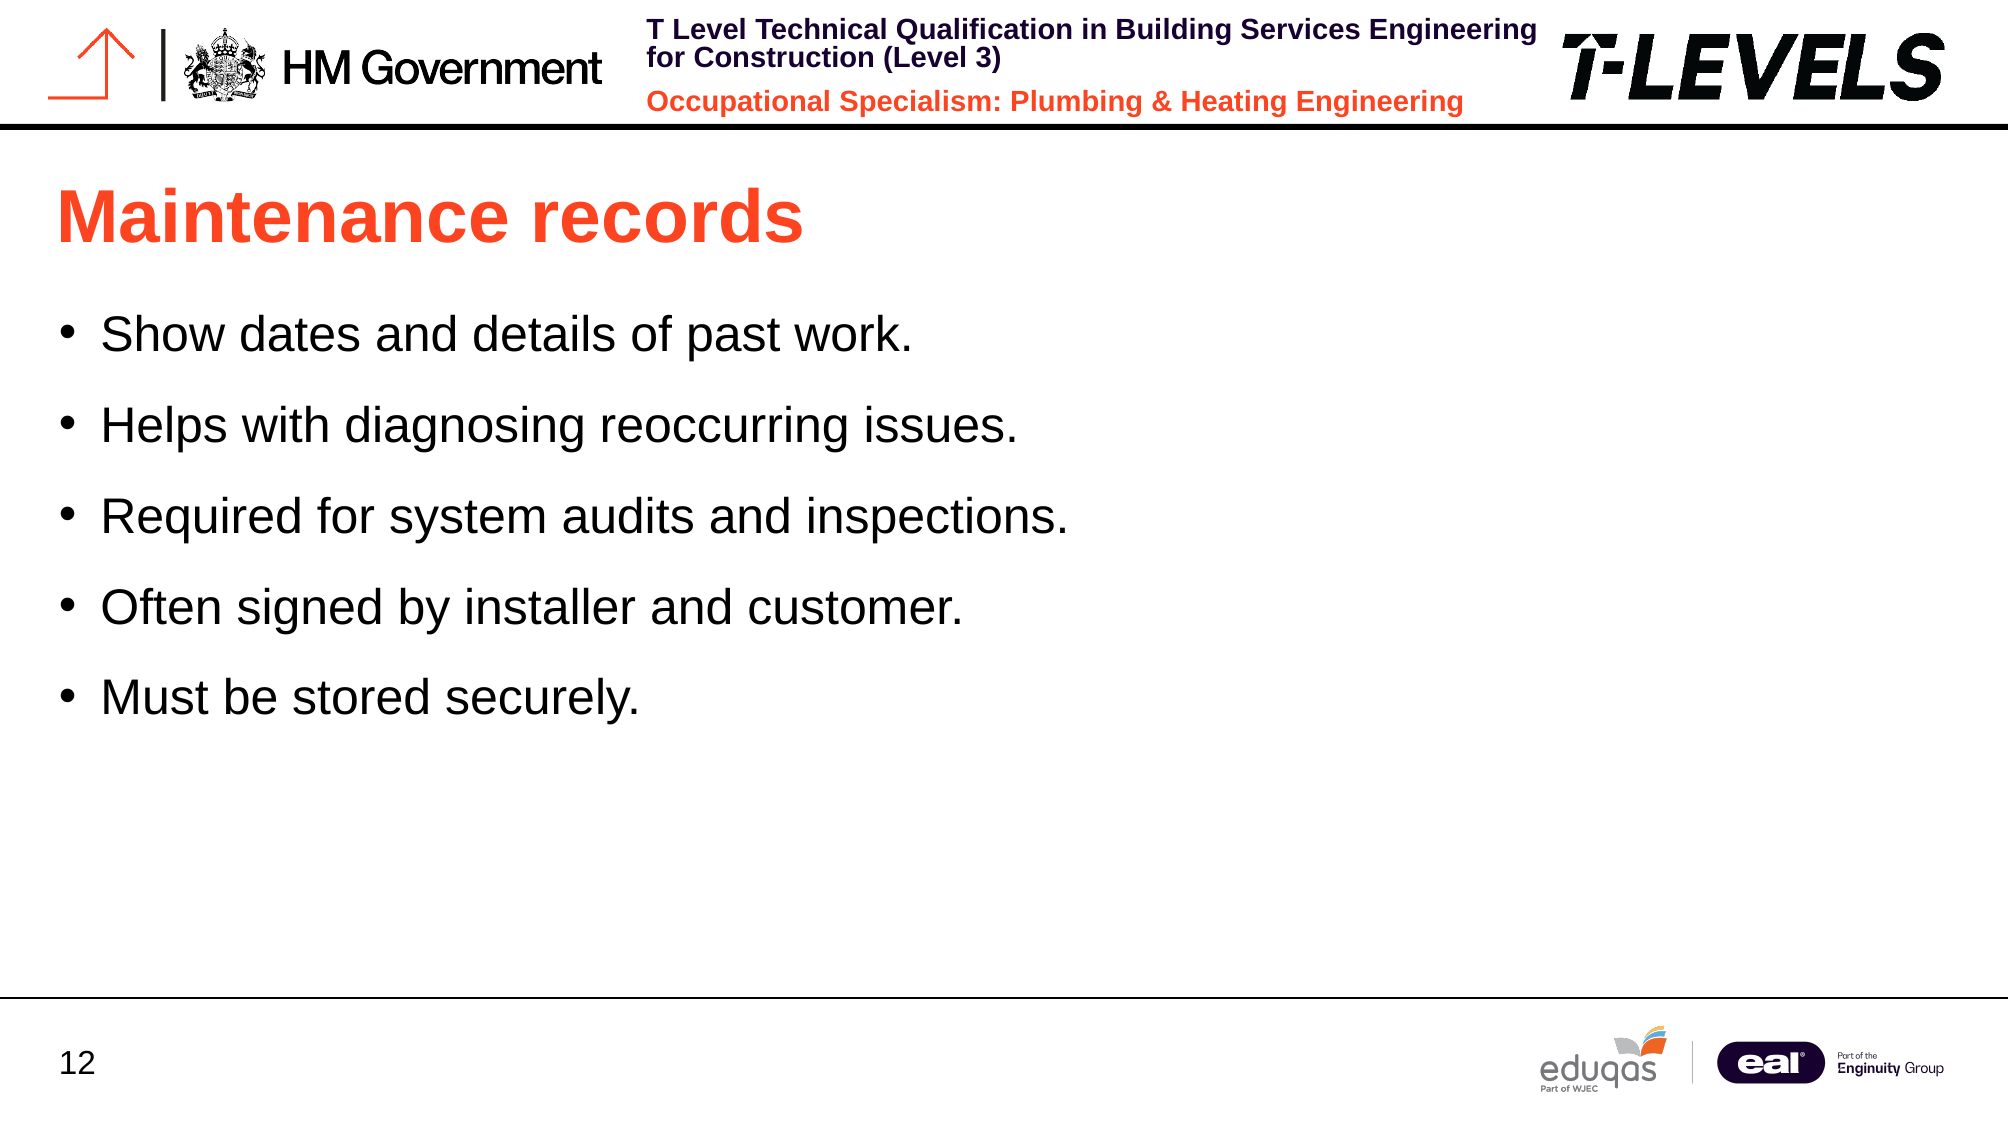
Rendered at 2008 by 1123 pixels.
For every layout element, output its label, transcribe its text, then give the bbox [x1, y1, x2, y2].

list Show dates and details of past work. Helps with diagnosing reoccurring issues. Required for system audits and inspections. Often signed by installer and customer. Must be stored securely. [59, 295, 1949, 962]
title Maintenance records [41, 111, 1949, 314]
picture [1543, 25, 1964, 108]
picture [161, 28, 602, 102]
picture [43, 27, 141, 100]
picture [1535, 1021, 1949, 1097]
